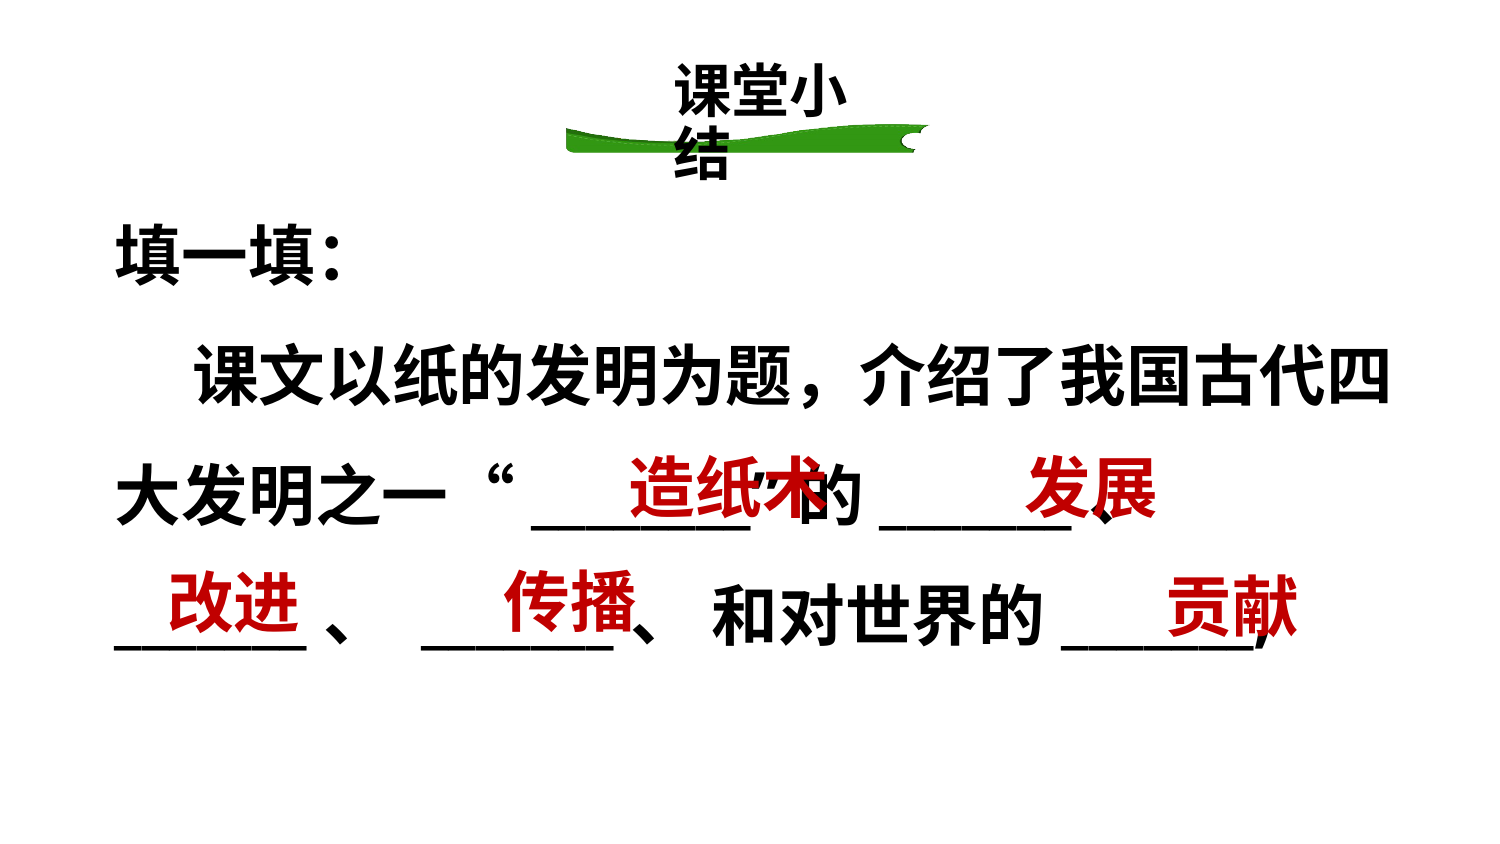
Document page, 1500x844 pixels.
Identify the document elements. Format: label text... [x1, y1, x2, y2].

text_box 造纸术 [613, 398, 846, 533]
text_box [560, 50, 936, 161]
text_box 贡献 [1151, 517, 1356, 653]
text_box 传播 [488, 512, 807, 648]
text_box 填一填： 课文以纸的发明为题，介绍了我国古代四大发明之一“________”的_______、 _______、 _______、 和对世界的_______, [103, 168, 1447, 660]
text_box 改进 [152, 513, 470, 649]
text_box 发展 [1009, 398, 1206, 533]
